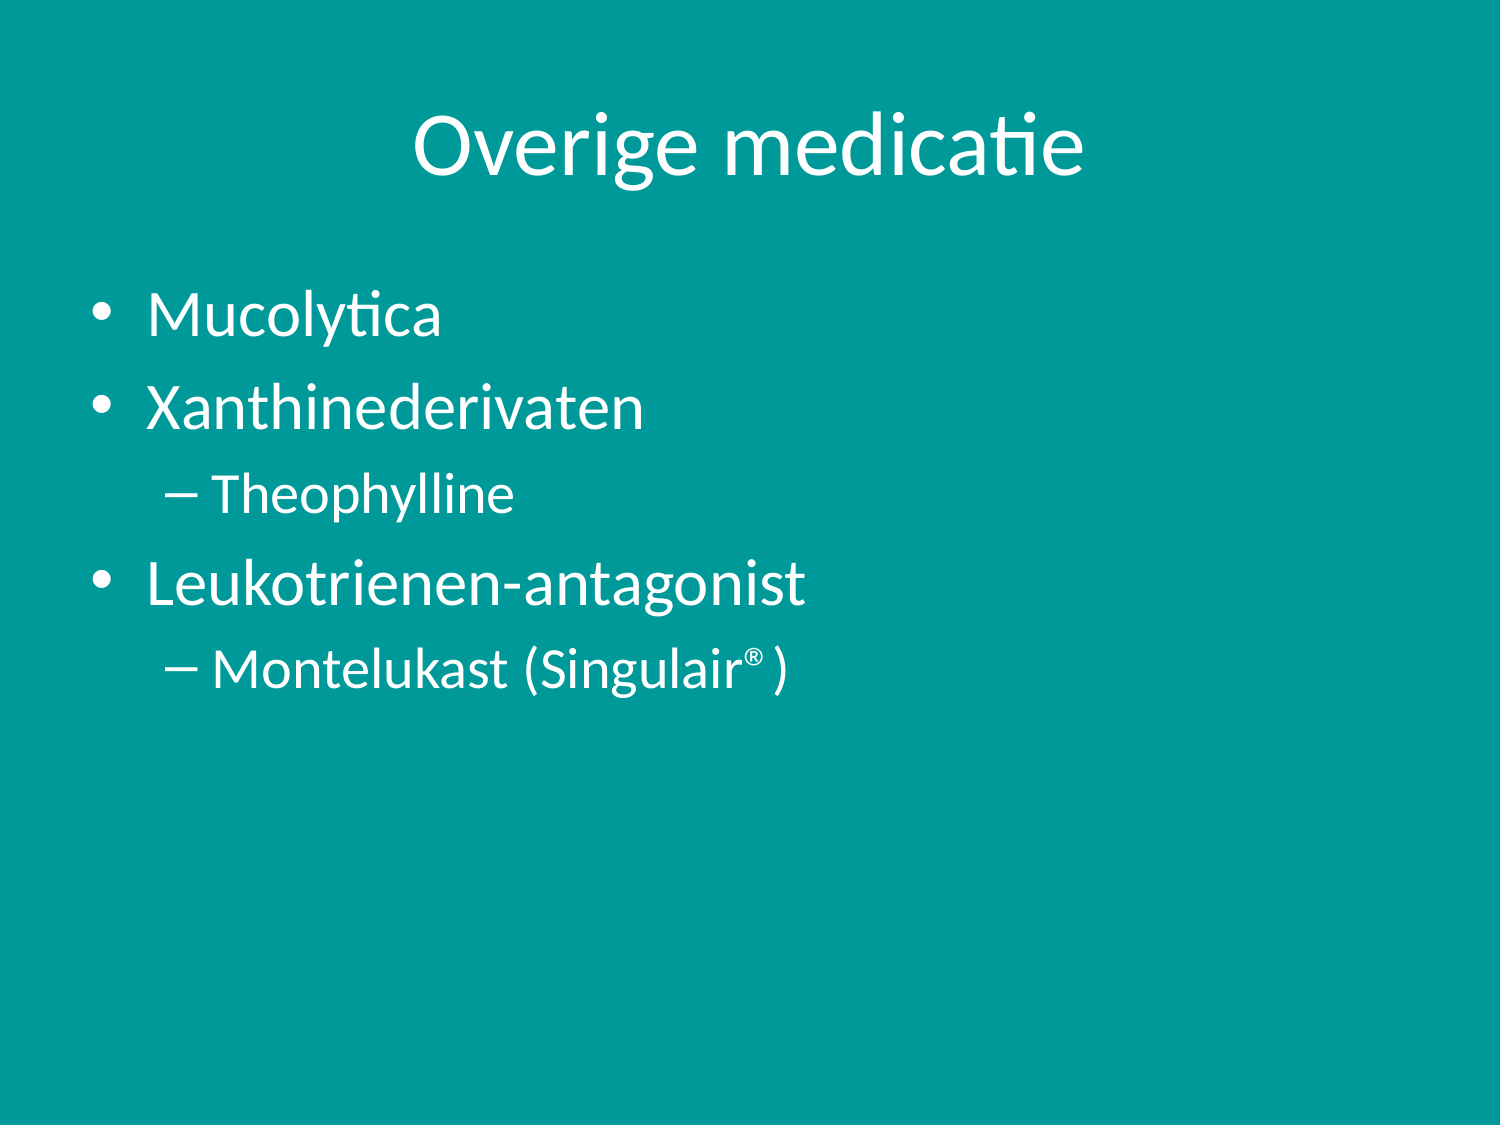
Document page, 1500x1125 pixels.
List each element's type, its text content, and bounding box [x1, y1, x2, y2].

title Overige medicatie [75, 45, 1425, 233]
list Mucolytica Xanthinederivaten Theophylline Leukotrienen-antagonist Montelukast (Singulair®) [75, 262, 1425, 1005]
